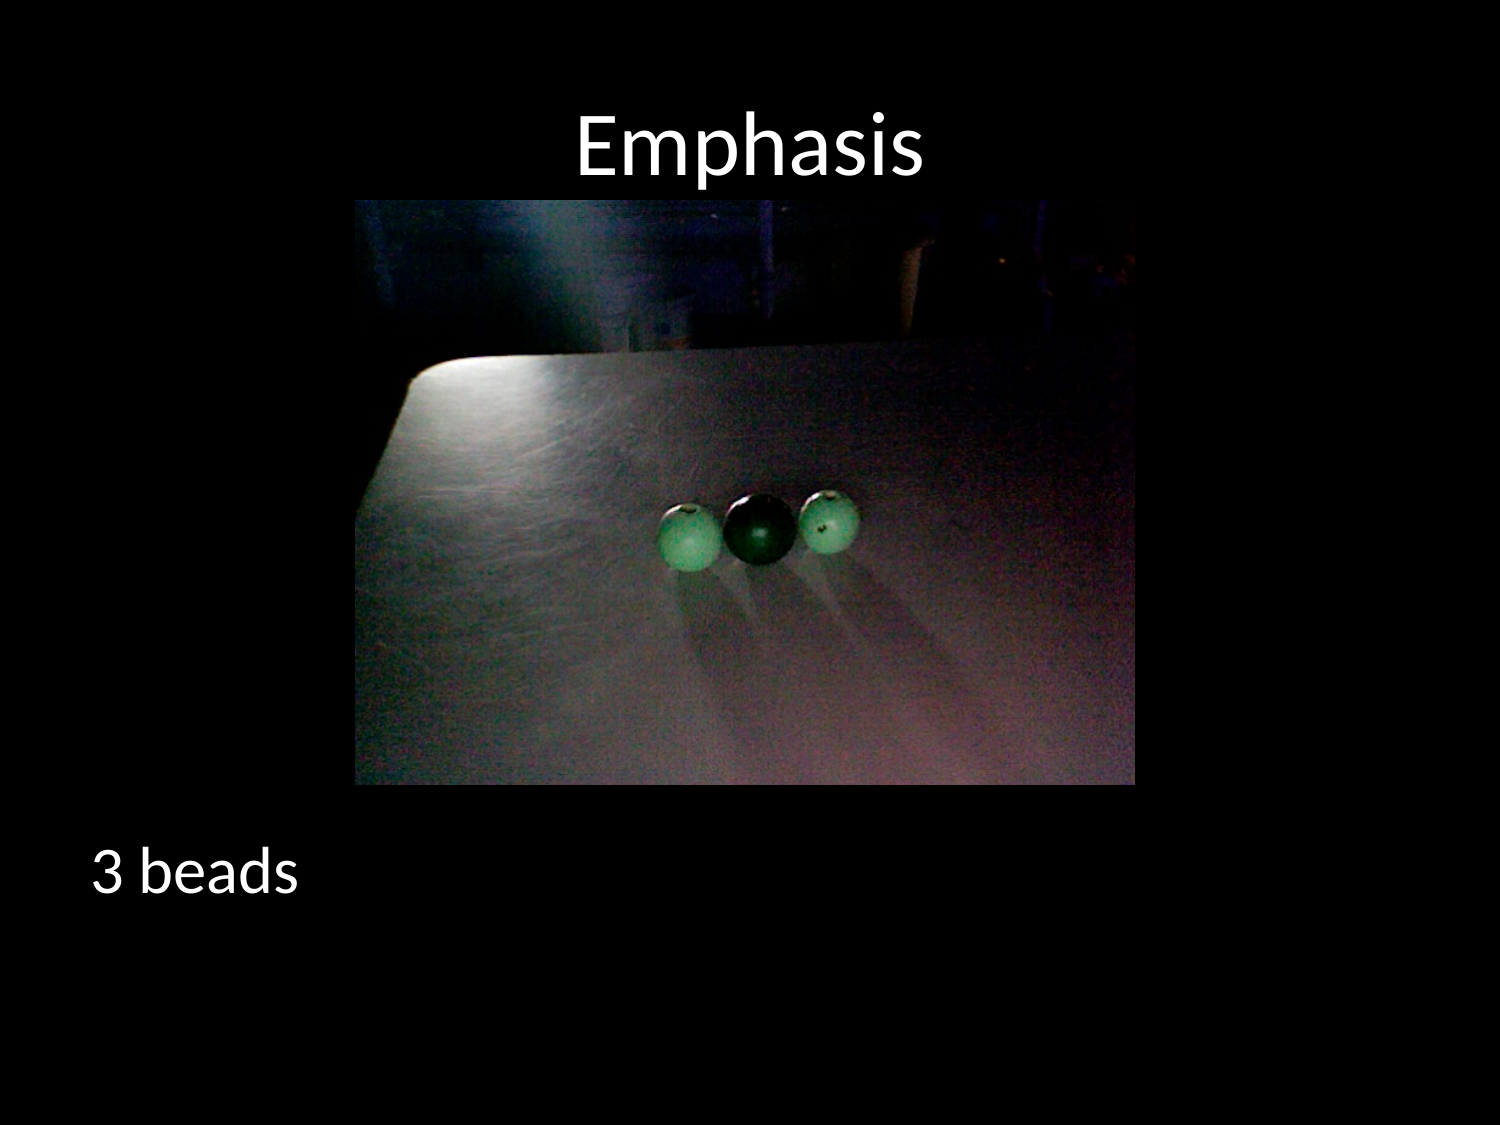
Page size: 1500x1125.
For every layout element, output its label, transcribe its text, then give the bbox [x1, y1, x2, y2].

title Emphasis [75, 45, 1425, 233]
list 3 beads [75, 818, 1425, 1005]
picture [355, 199, 1135, 785]
